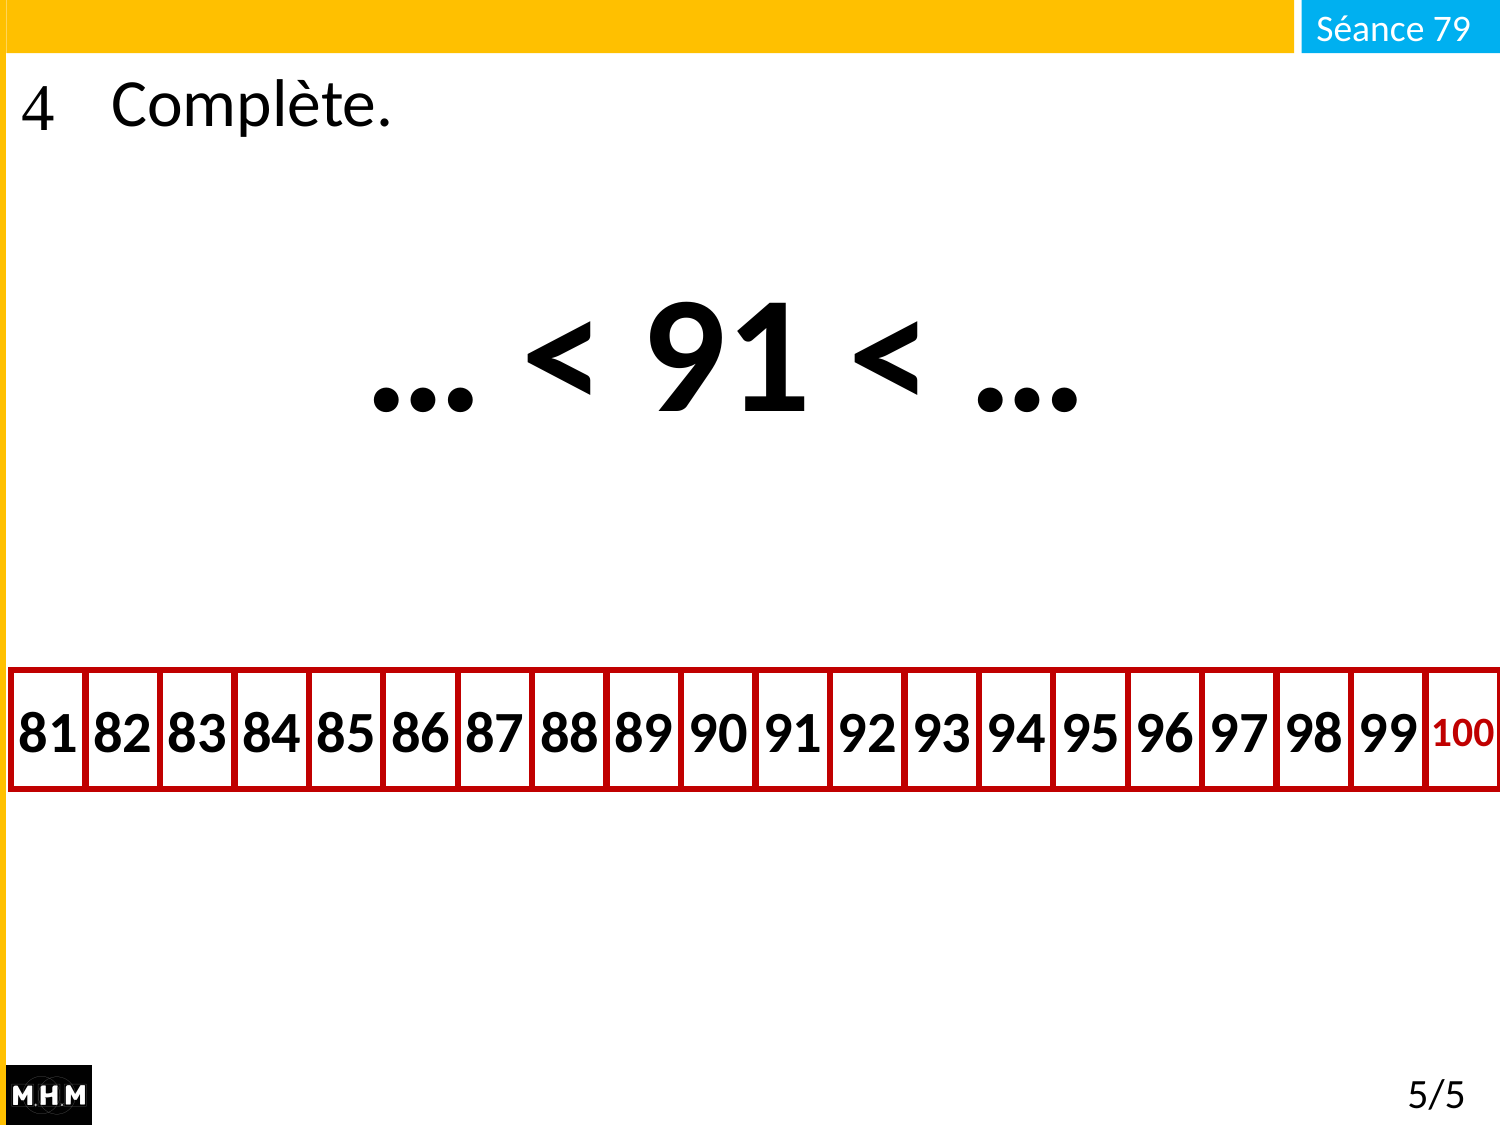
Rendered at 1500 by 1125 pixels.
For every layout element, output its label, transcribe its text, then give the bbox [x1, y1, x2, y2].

text_box … < 91 < … [348, 237, 1105, 453]
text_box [755, 670, 1500, 789]
title Complète. [96, 60, 1391, 149]
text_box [11, 670, 755, 789]
list 5/5 [1373, 1064, 1500, 1125]
picture [6, 1065, 92, 1125]
